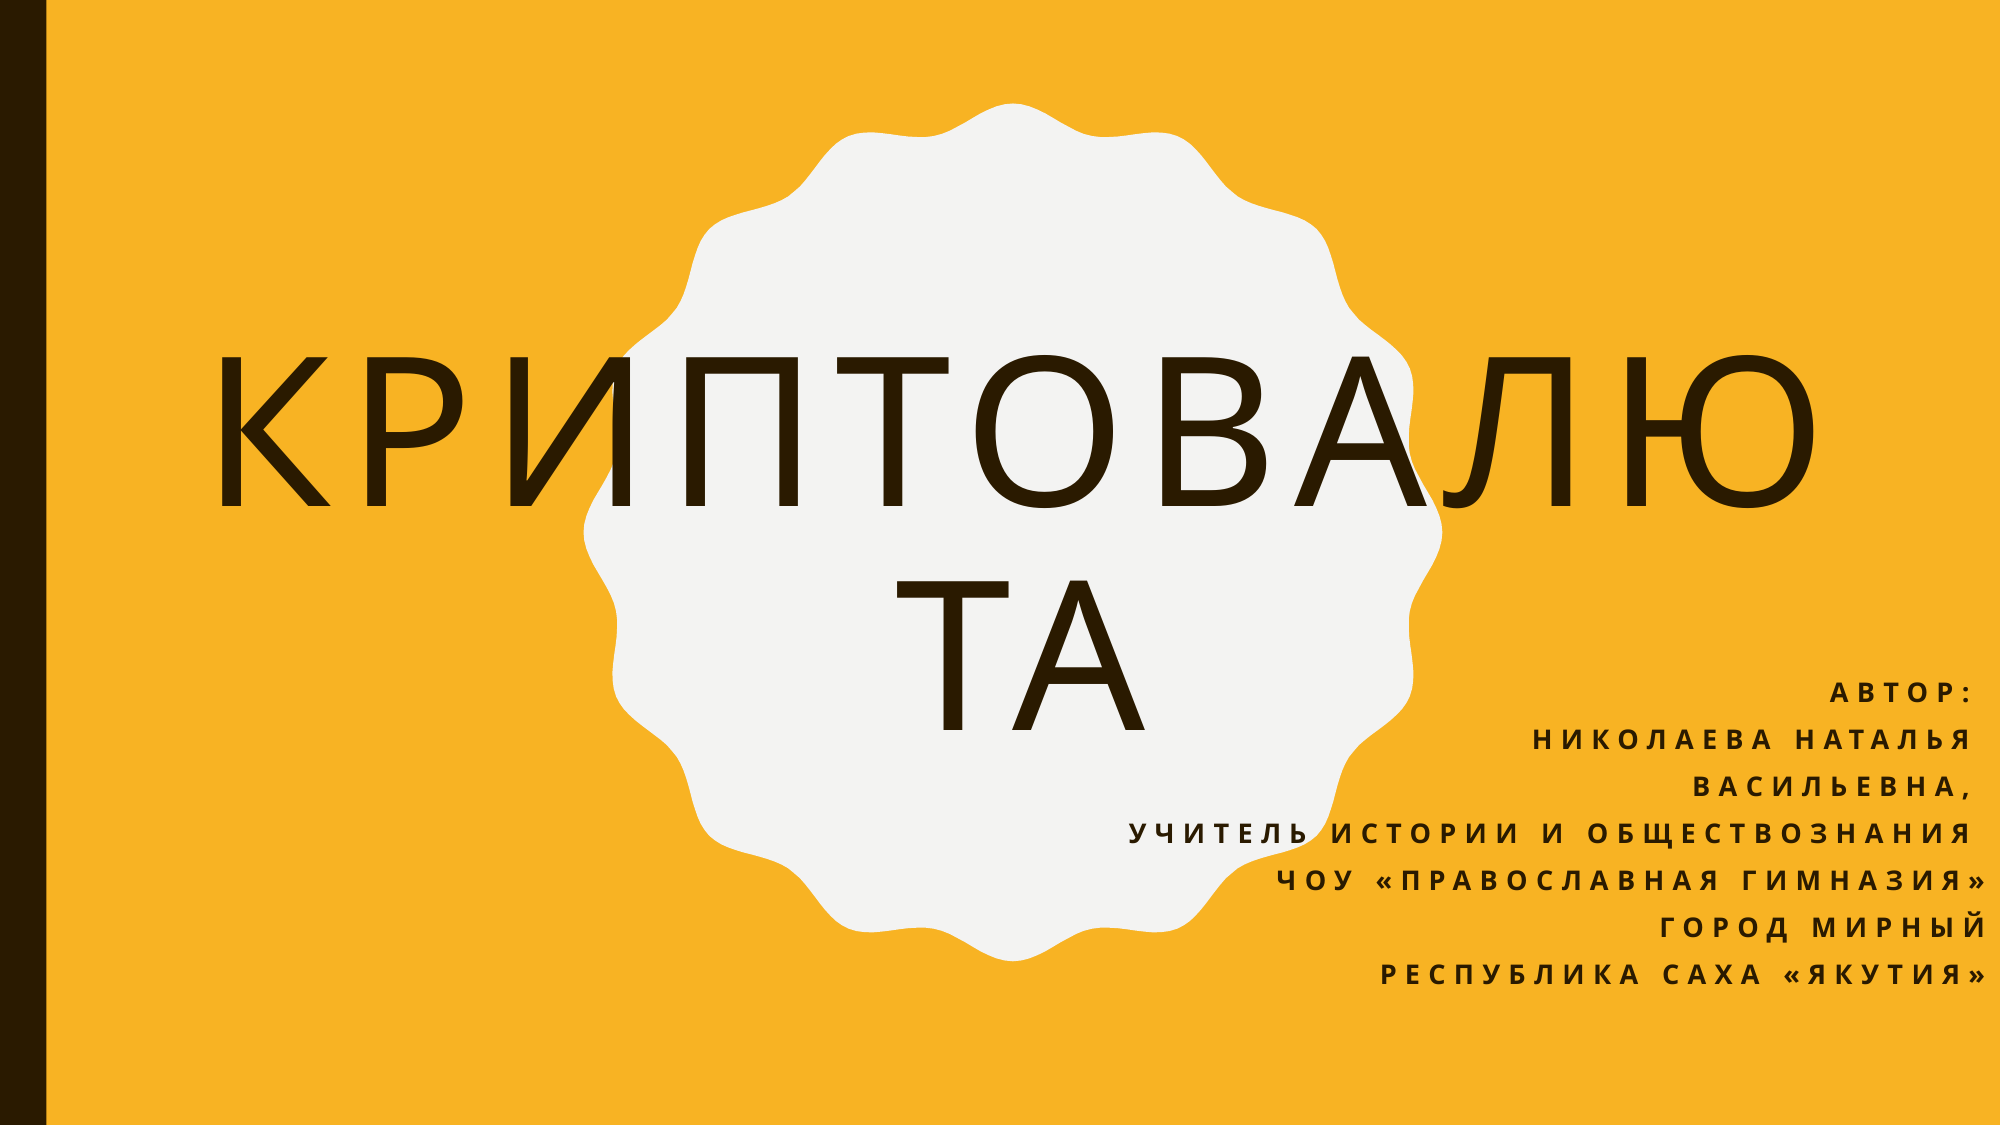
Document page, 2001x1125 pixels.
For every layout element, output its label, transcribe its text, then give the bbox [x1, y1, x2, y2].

subtitle Автор: Николаева Наталья Васильевна, учитель истории и обществознания ЧОУ «Православная гимназия» Город Мирный Республика Саха «Якутия» [734, 667, 2000, 1125]
title Криптовалюта [174, 190, 1867, 912]
